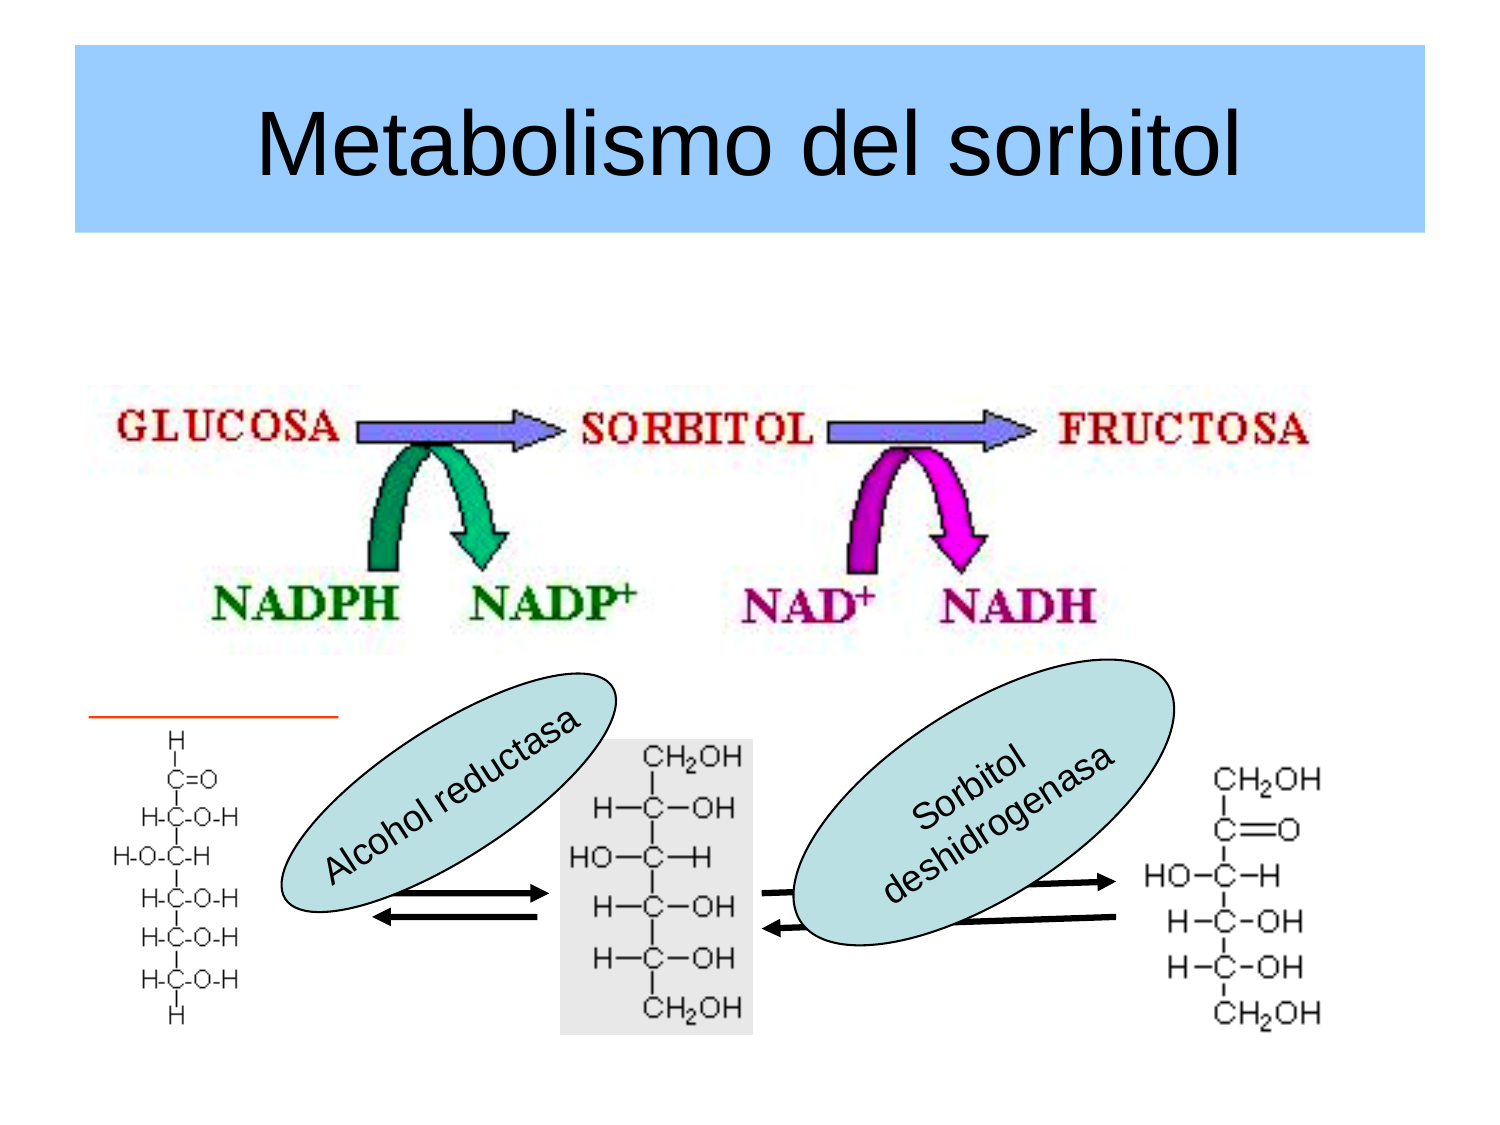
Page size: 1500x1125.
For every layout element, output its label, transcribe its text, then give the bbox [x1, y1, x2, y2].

text_box [761, 922, 804, 935]
picture [560, 739, 754, 1036]
title Metabolismo del sorbitol [74, 44, 1426, 233]
text_box [1032, 875, 1117, 889]
text_box [398, 887, 550, 900]
text_box Alcohol reductasa [344, 673, 617, 910]
picture [88, 715, 339, 1036]
picture [88, 385, 1341, 655]
text_box [372, 910, 538, 924]
text_box Sorbitol deshidrogenasa [793, 662, 1175, 946]
picture [1139, 763, 1328, 1036]
